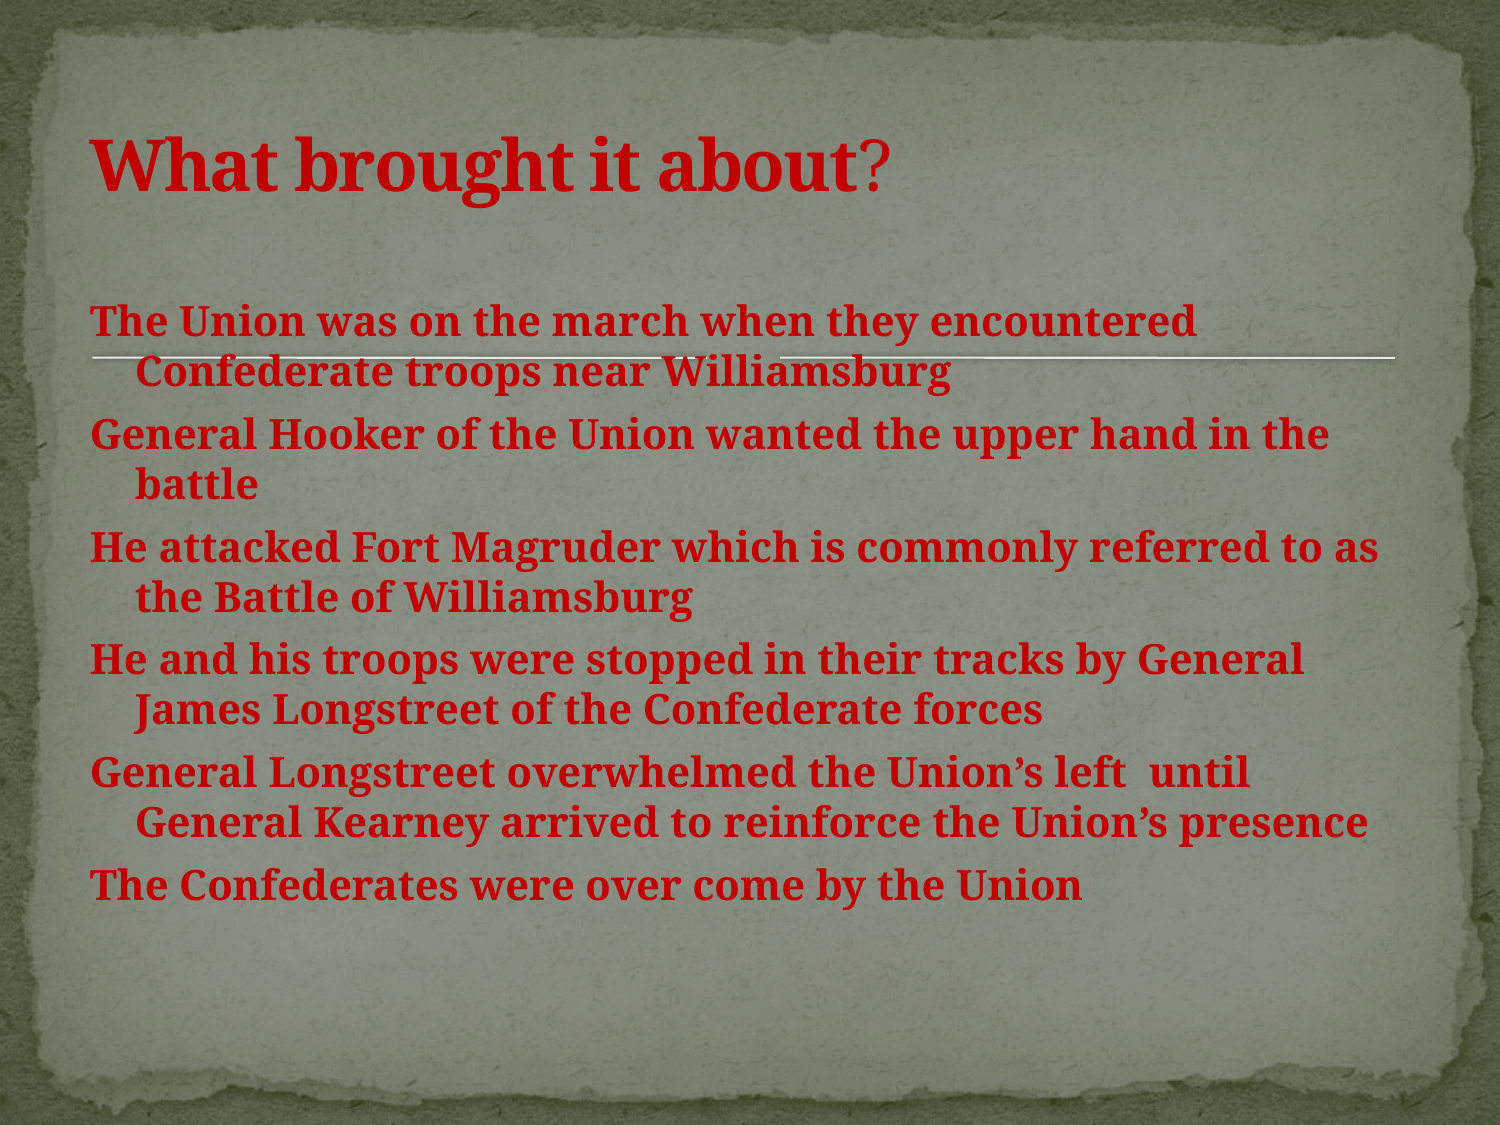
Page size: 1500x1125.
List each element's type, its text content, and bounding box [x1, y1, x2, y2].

list The Union was on the march when they encountered Confederate troops near Williamsburg General Hooker of the Union wanted the upper hand in the battle He attacked Fort Magruder which is commonly referred to as the Battle of Williamsburg He and his troops were stopped in their tracks by General James Longstreet of the Confederate forces General Longstreet overwhelmed the Union’s left until General Kearney arrived to reinforce the Union’s presence The Confederates were over come by the Union [75, 224, 1438, 1075]
title What brought it about? [74, 25, 1425, 213]
